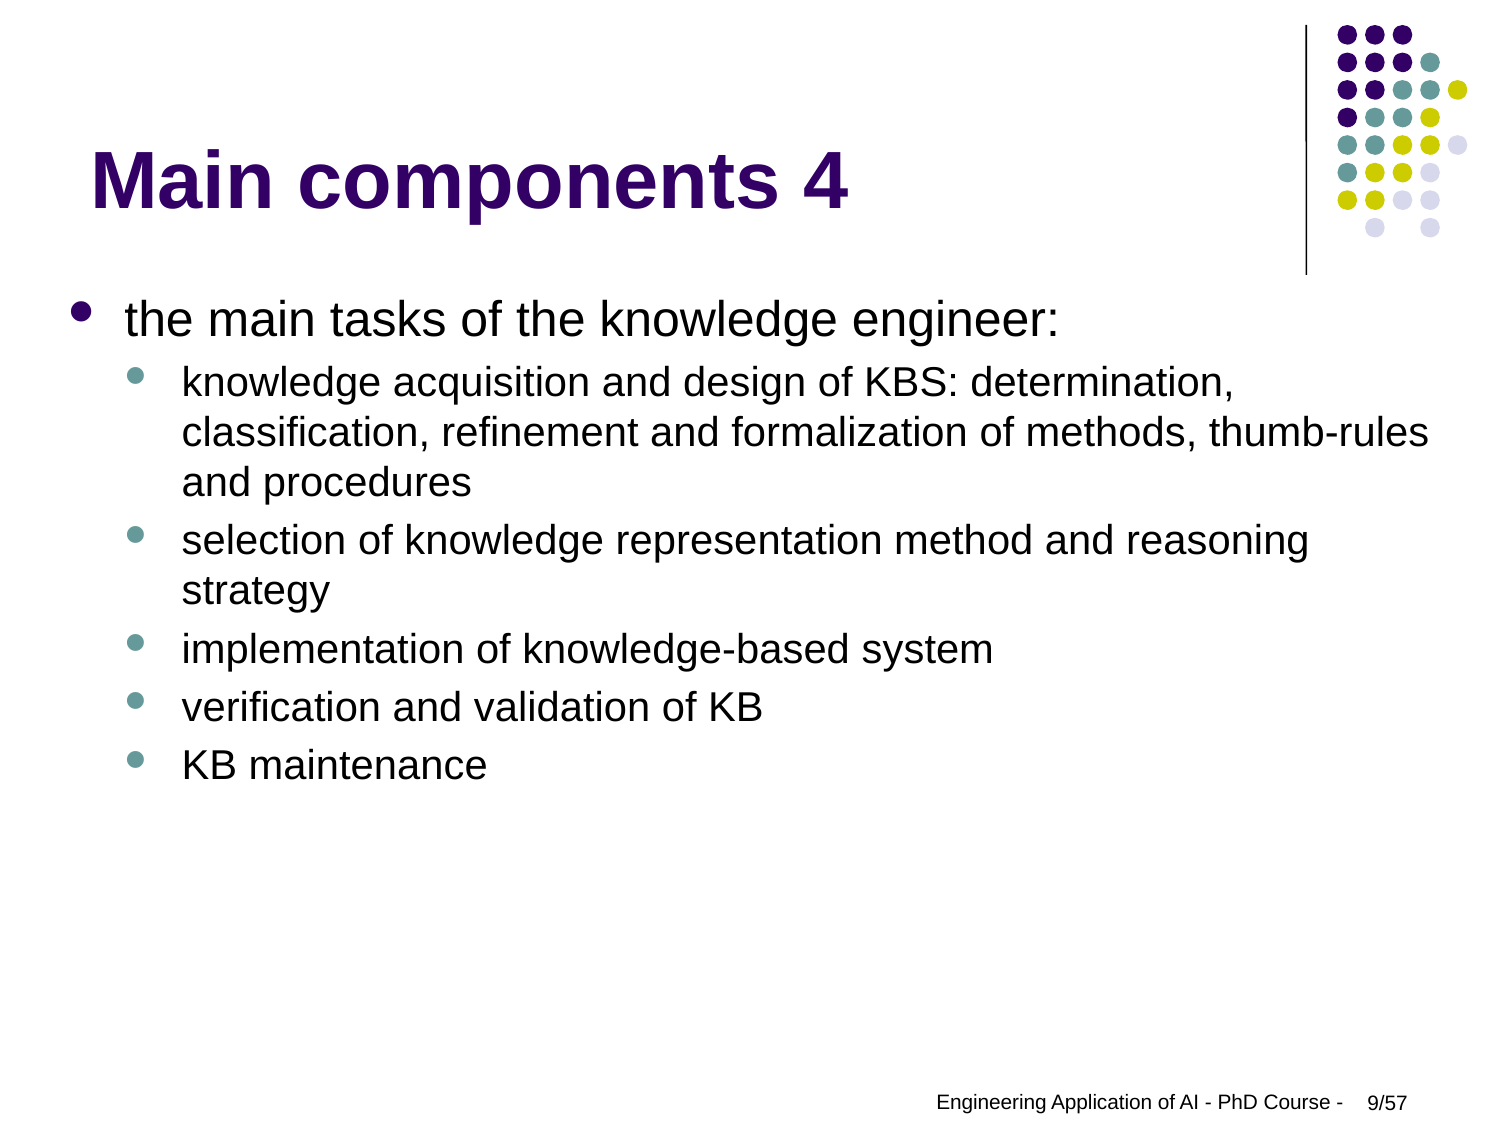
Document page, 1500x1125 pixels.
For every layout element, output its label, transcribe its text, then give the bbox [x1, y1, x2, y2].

footer Engineering Application of AI - PhD Course - [855, 1080, 1365, 1125]
list the main tasks of the knowledge engineer: knowledge acquisition and design of KBS: determination, classification, refinement and formalization of methods, thumb-rules and procedures selection of knowledge representation method and reasoning strategy implementation of knowledge-based system verification and validation of KB KB maintenance [52, 278, 1460, 1003]
title Main components 4 [74, 19, 1313, 233]
slide_number 9/57 [1352, 1082, 1448, 1125]
